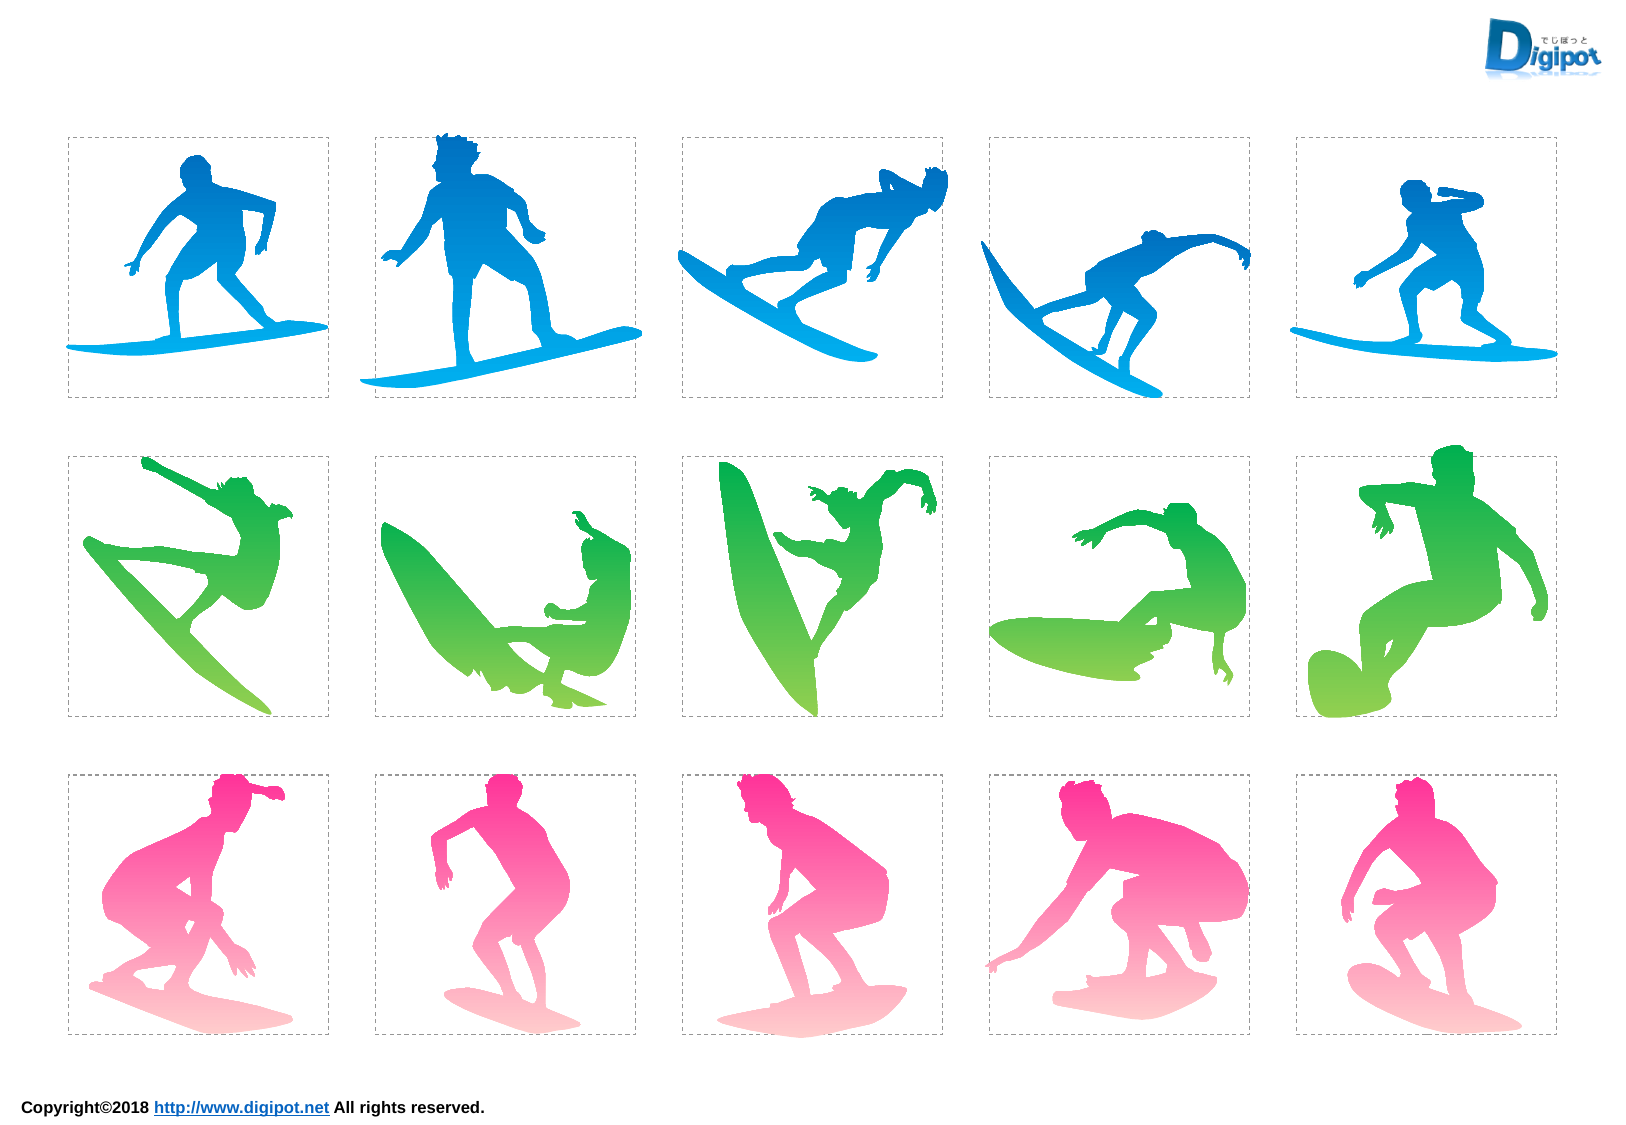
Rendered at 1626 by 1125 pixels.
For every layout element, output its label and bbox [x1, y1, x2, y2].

text_box [981, 230, 1251, 399]
text_box [360, 132, 643, 389]
text_box [381, 510, 632, 710]
text_box [988, 502, 1247, 687]
text_box [83, 456, 294, 715]
text_box [717, 773, 908, 1038]
text_box [677, 167, 949, 363]
text_box [718, 461, 938, 718]
picture [1485, 18, 1602, 82]
text_box [1341, 777, 1522, 1034]
text_box [66, 155, 329, 356]
text_box [985, 779, 1249, 1020]
text_box [1290, 179, 1558, 362]
text_box [1307, 445, 1548, 718]
text_box [430, 773, 581, 1034]
text_box [88, 773, 293, 1034]
